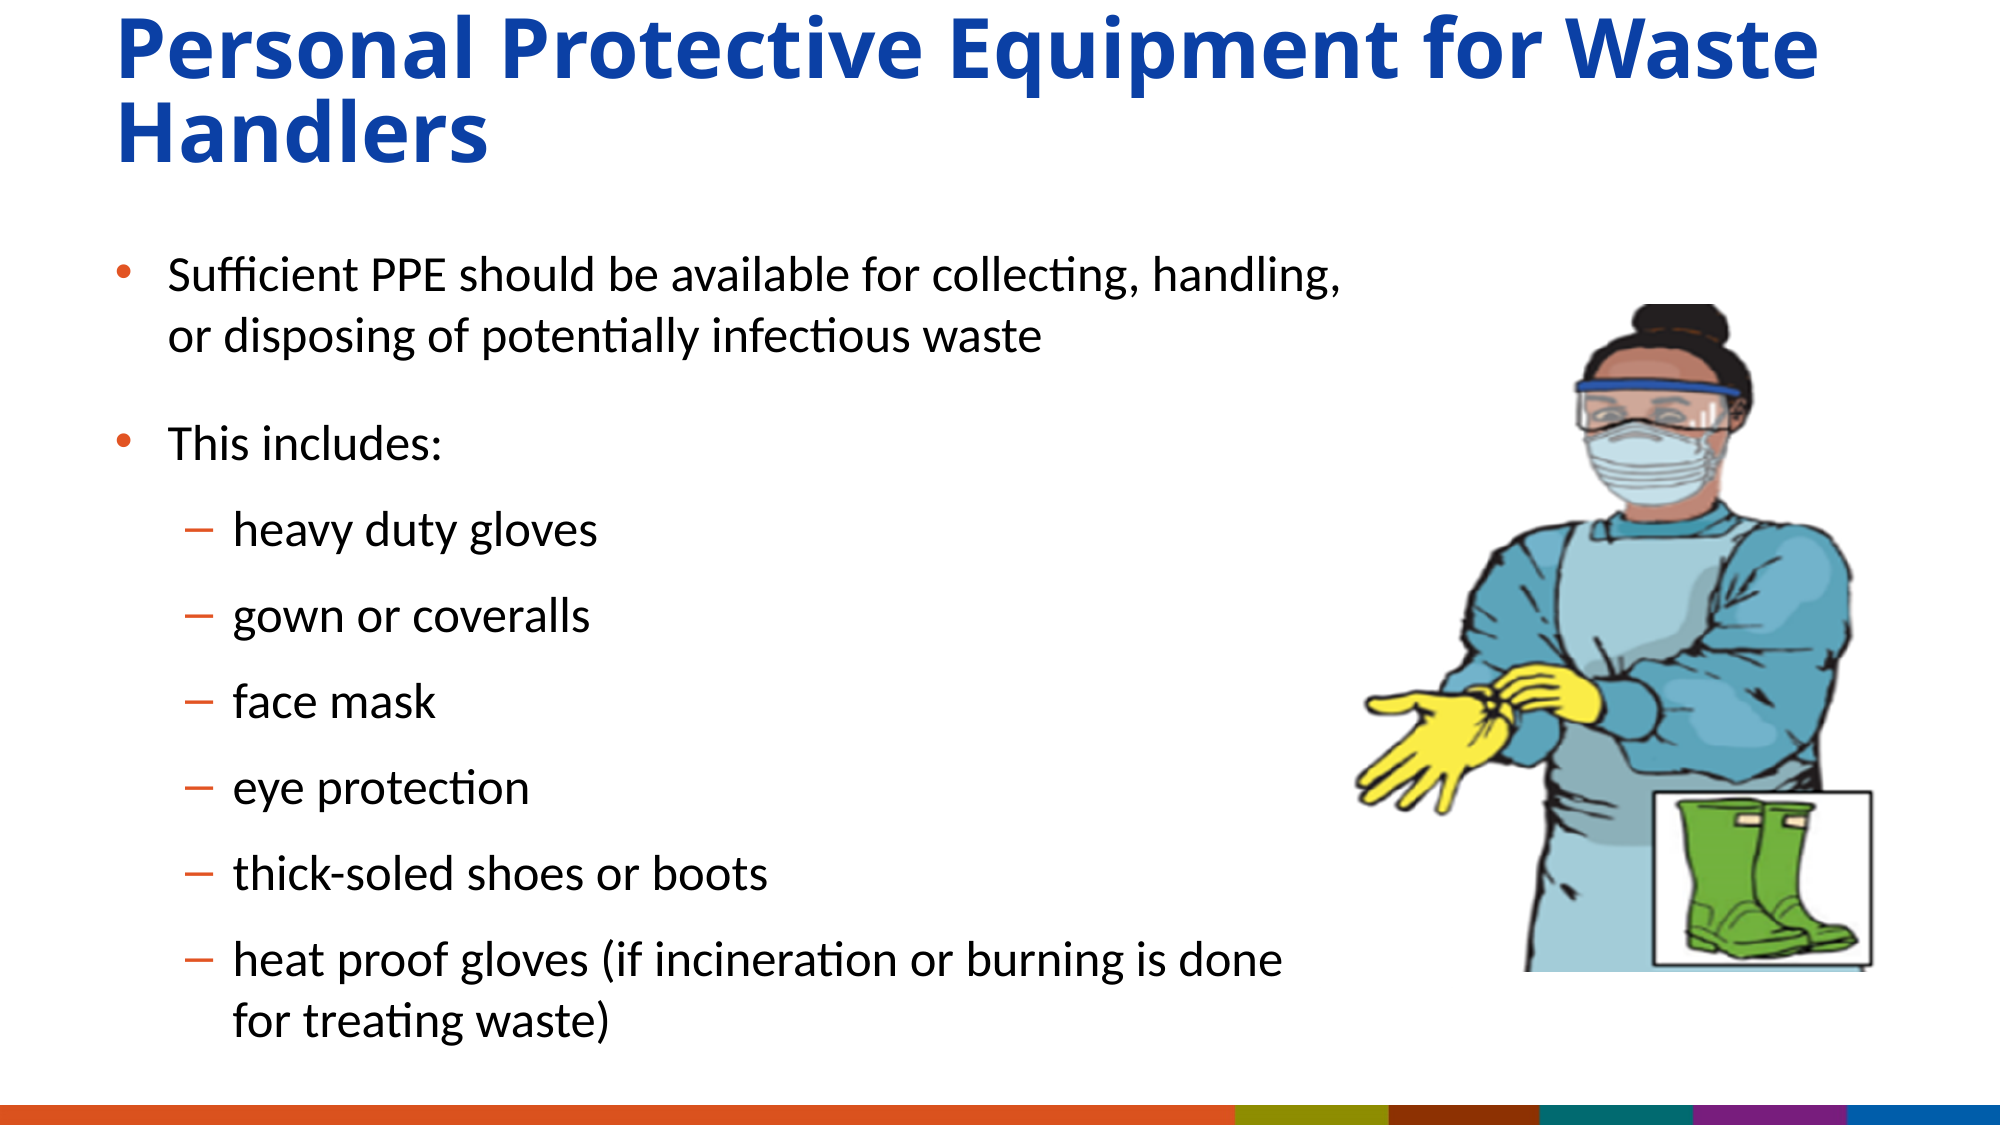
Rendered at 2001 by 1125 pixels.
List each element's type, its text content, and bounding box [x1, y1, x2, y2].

picture [0, 1105, 2000, 1125]
title Personal Protective Equipment for Waste Handlers [99, 45, 1900, 187]
list Sufficient PPE should be available for collecting, handling, or disposing of potentially infectious waste This includes: heavy duty gloves gown or coveralls face mask eye protection thick-soled shoes or boots heat proof gloves (if incineration or burning is done for treating waste) [99, 233, 1361, 1059]
picture [1319, 304, 1920, 988]
